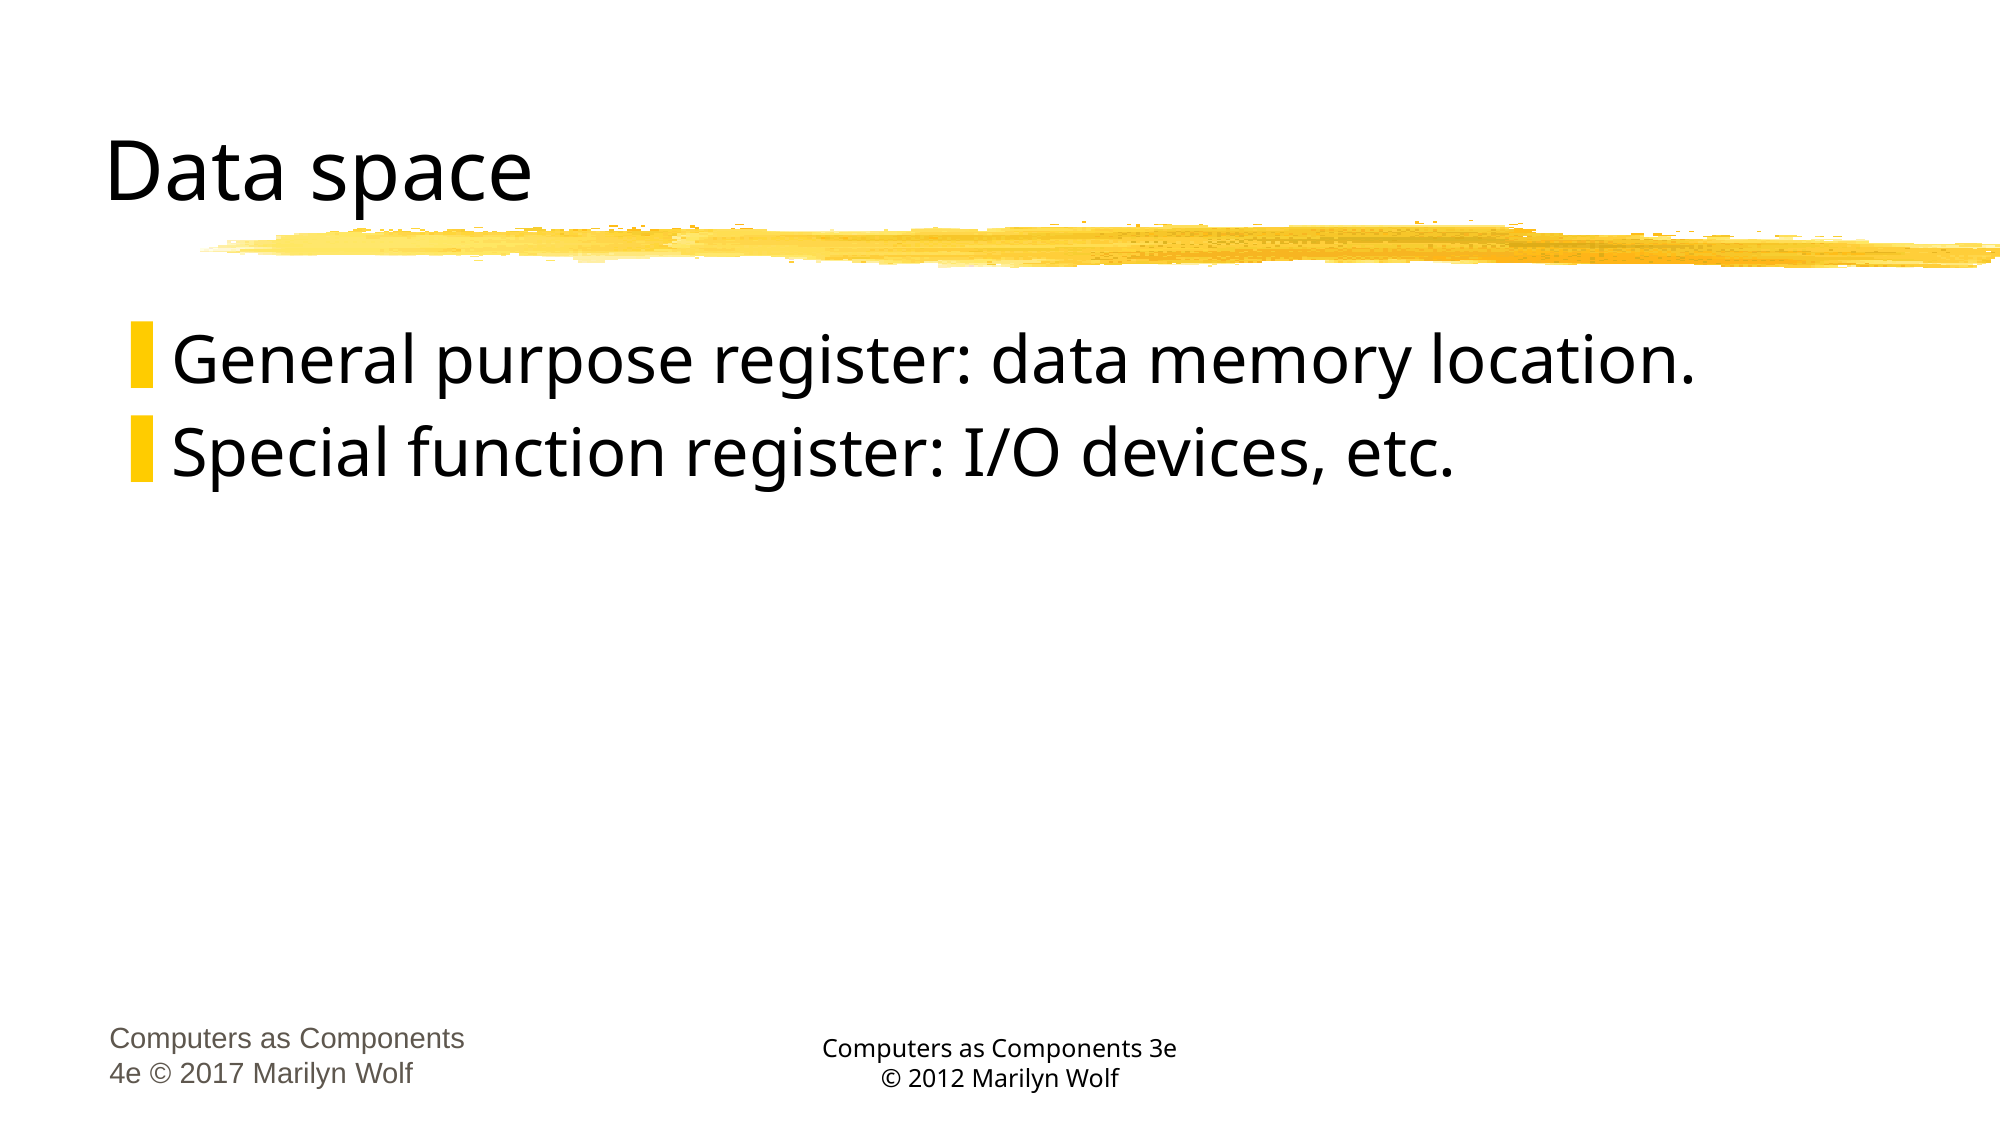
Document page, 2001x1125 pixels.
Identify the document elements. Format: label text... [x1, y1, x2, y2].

picture [200, 215, 2000, 279]
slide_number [94, 1021, 512, 1098]
title Data space [88, 37, 1790, 226]
list General purpose register: data memory location. Special function register: I/O devices, etc. [99, 309, 1890, 994]
